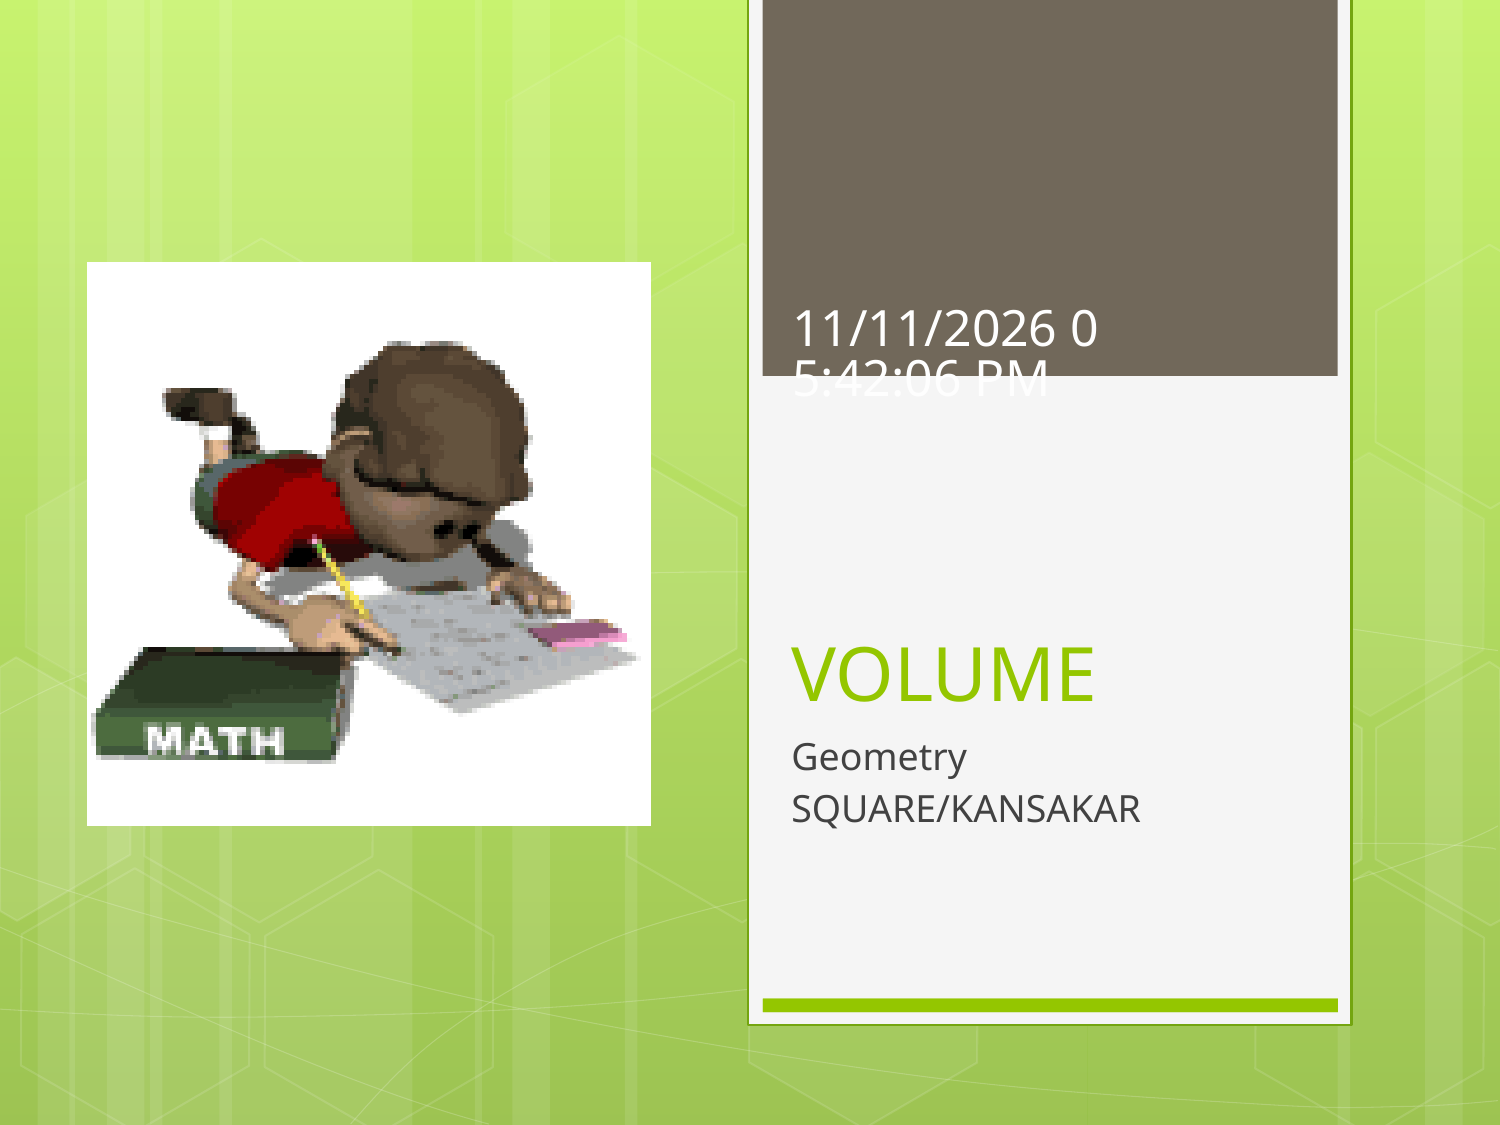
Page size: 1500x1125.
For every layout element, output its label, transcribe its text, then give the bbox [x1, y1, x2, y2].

title VOLUME [776, 444, 1320, 724]
picture [87, 262, 651, 826]
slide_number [777, 248, 1128, 372]
subtitle Geometry SQUARE/KANSAKAR [776, 725, 1320, 933]
